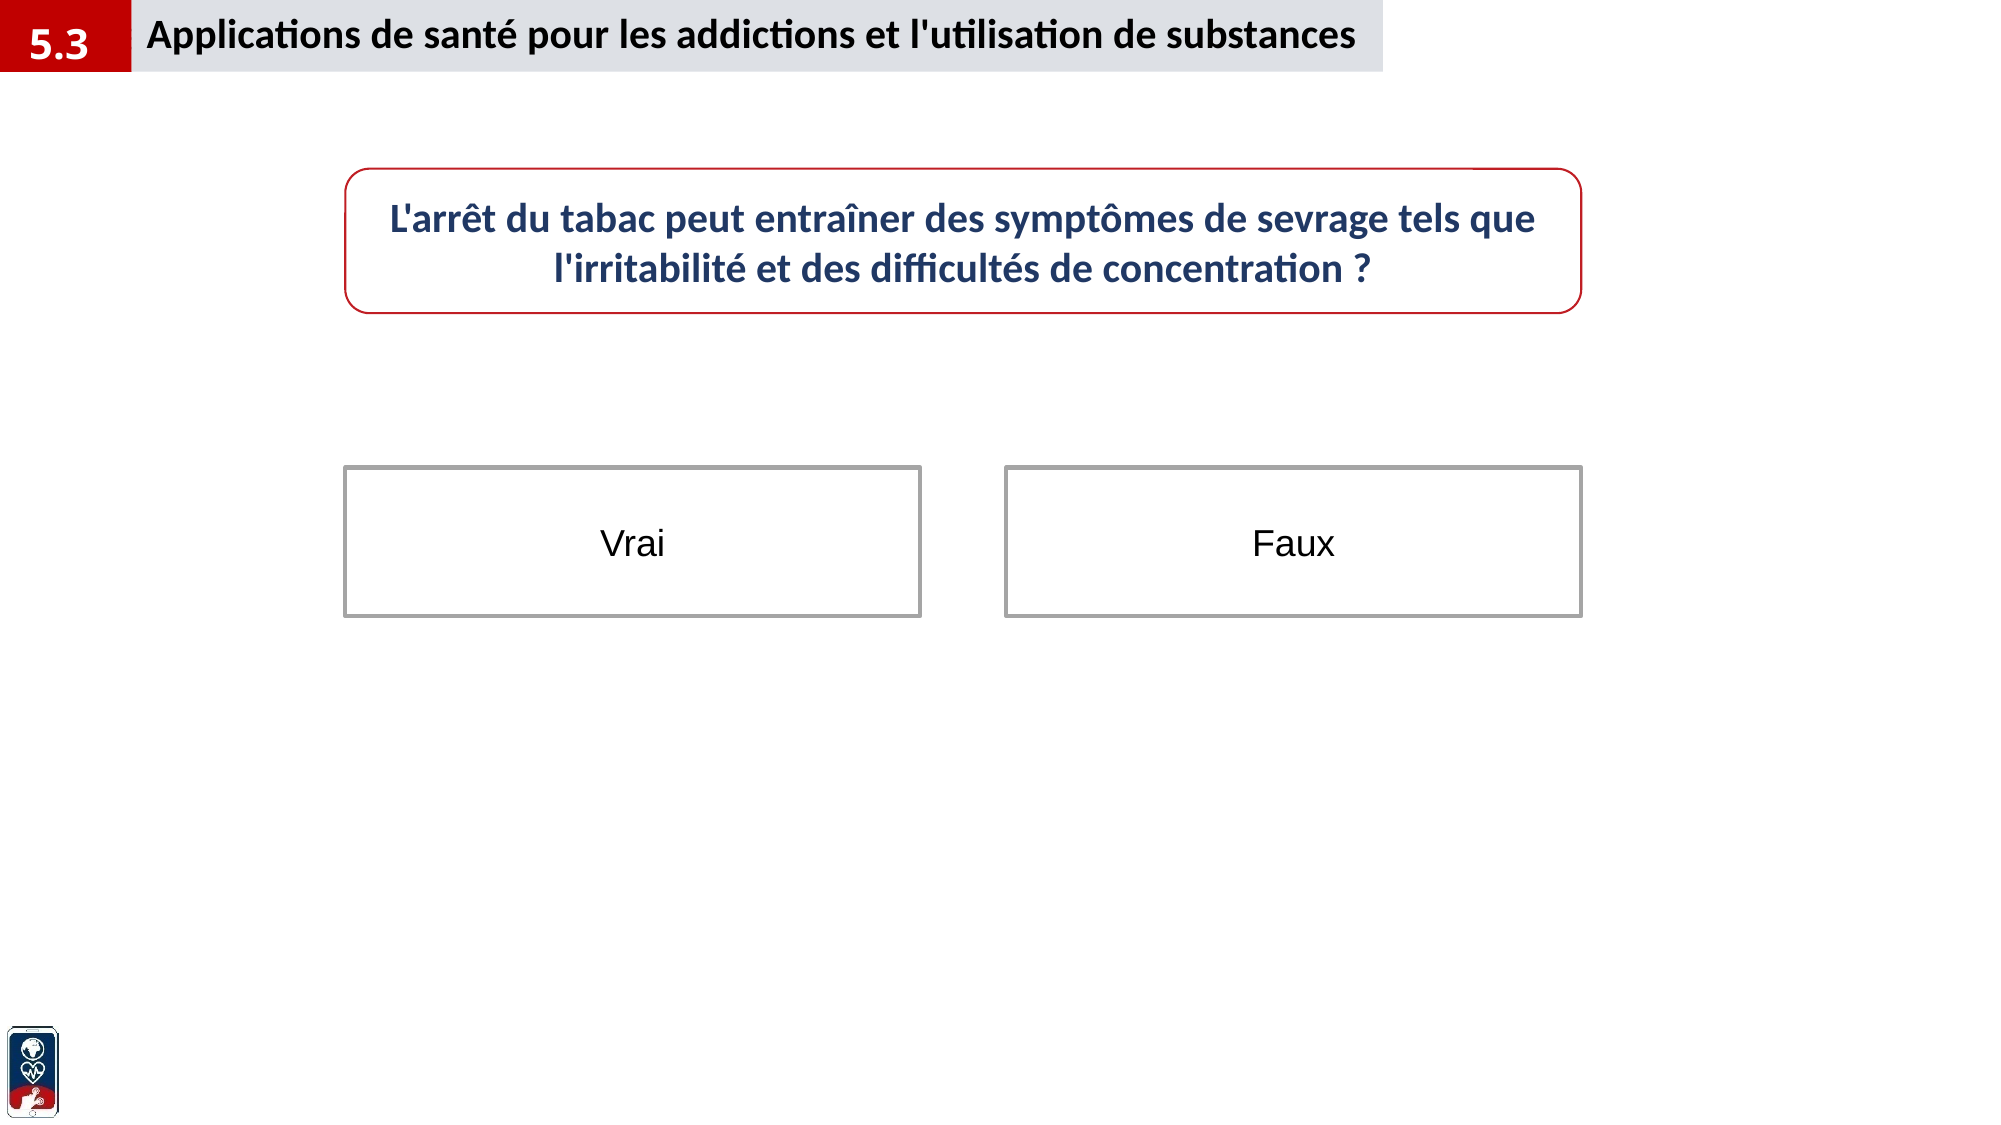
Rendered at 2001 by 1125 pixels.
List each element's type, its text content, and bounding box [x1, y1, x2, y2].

text_box Vrai [343, 465, 922, 618]
text_box L'arrêt du tabac peut entraîner des symptômes de sevrage tels que l'irritabilité et des difficultés de concentration ? [345, 168, 1582, 314]
picture [7, 1026, 59, 1118]
text_box 5.3 [14, 9, 132, 61]
text_box Faux [1004, 465, 1583, 618]
text_box [0, 0, 131, 72]
text_box Applications de santé pour les addictions et l'utilisation de substances [131, 0, 1383, 72]
